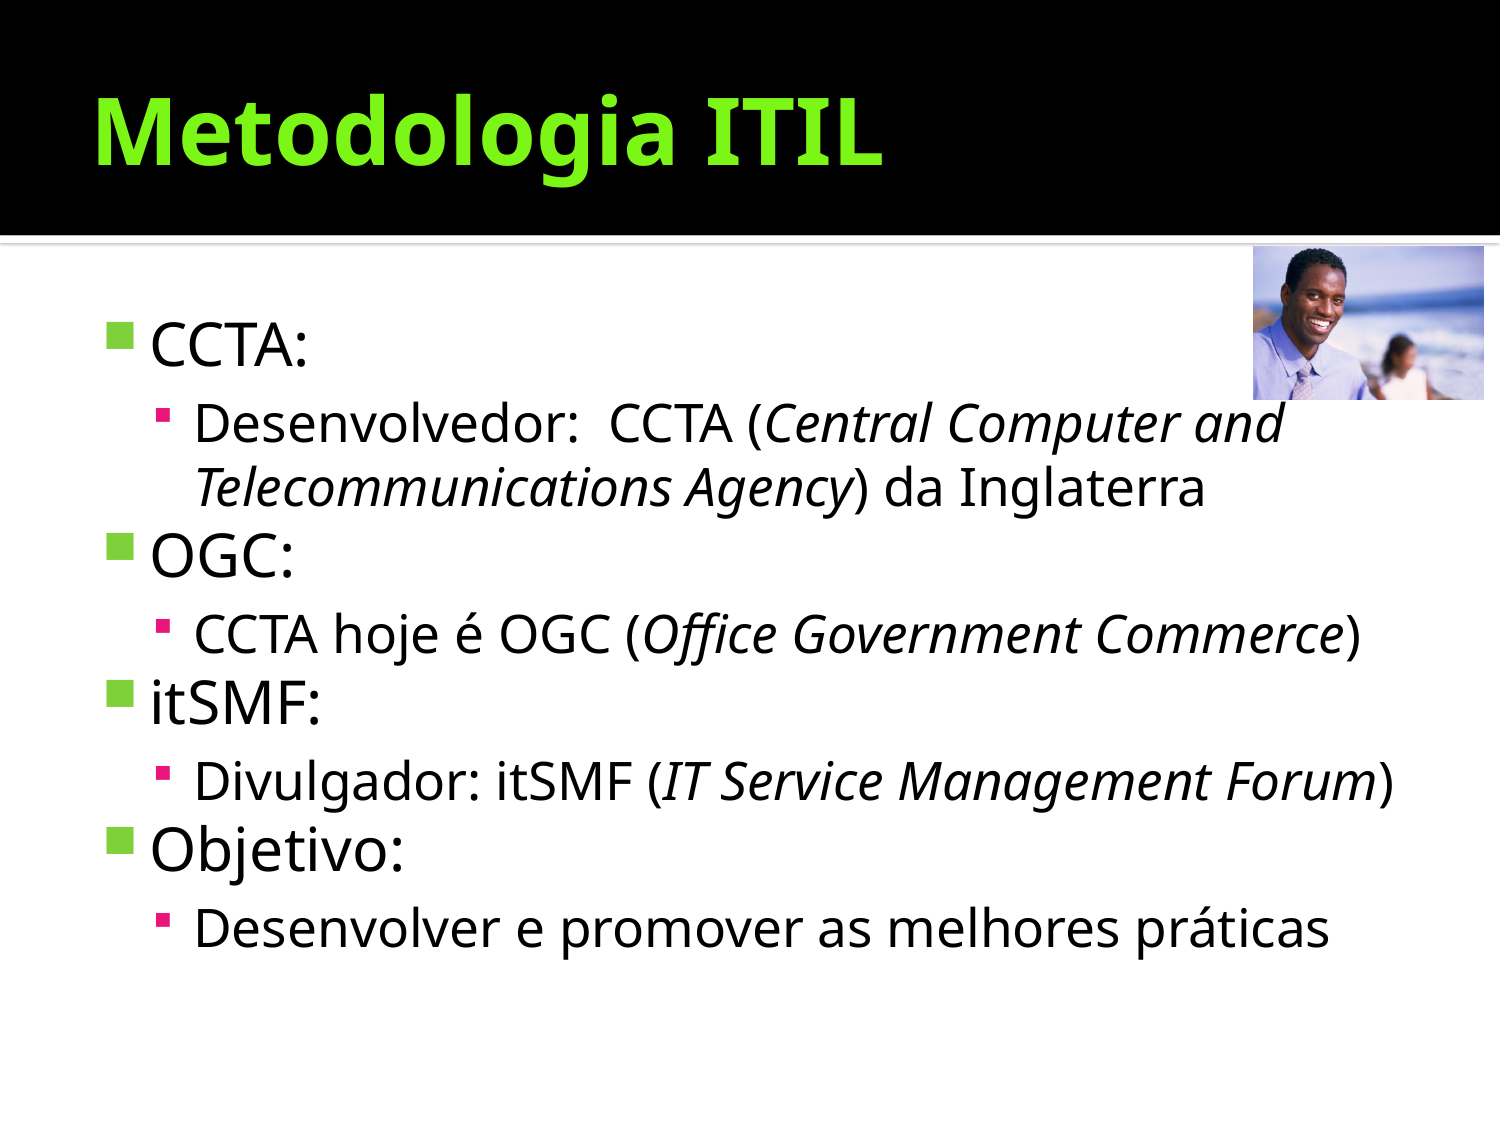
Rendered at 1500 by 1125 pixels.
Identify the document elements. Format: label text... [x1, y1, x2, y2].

picture [1253, 245, 1484, 400]
title Metodologia ITIL [75, 25, 1425, 231]
list CCTA: Desenvolvedor: CCTA (Central Computer and Telecommunications Agency) da Inglaterra OGC: CCTA hoje é OGC (Office Government Commerce) itSMF: Divulgador: itSMF (IT Service Management Forum) Objetivo: Desenvolver e promover as melhores práticas [75, 291, 1425, 1090]
